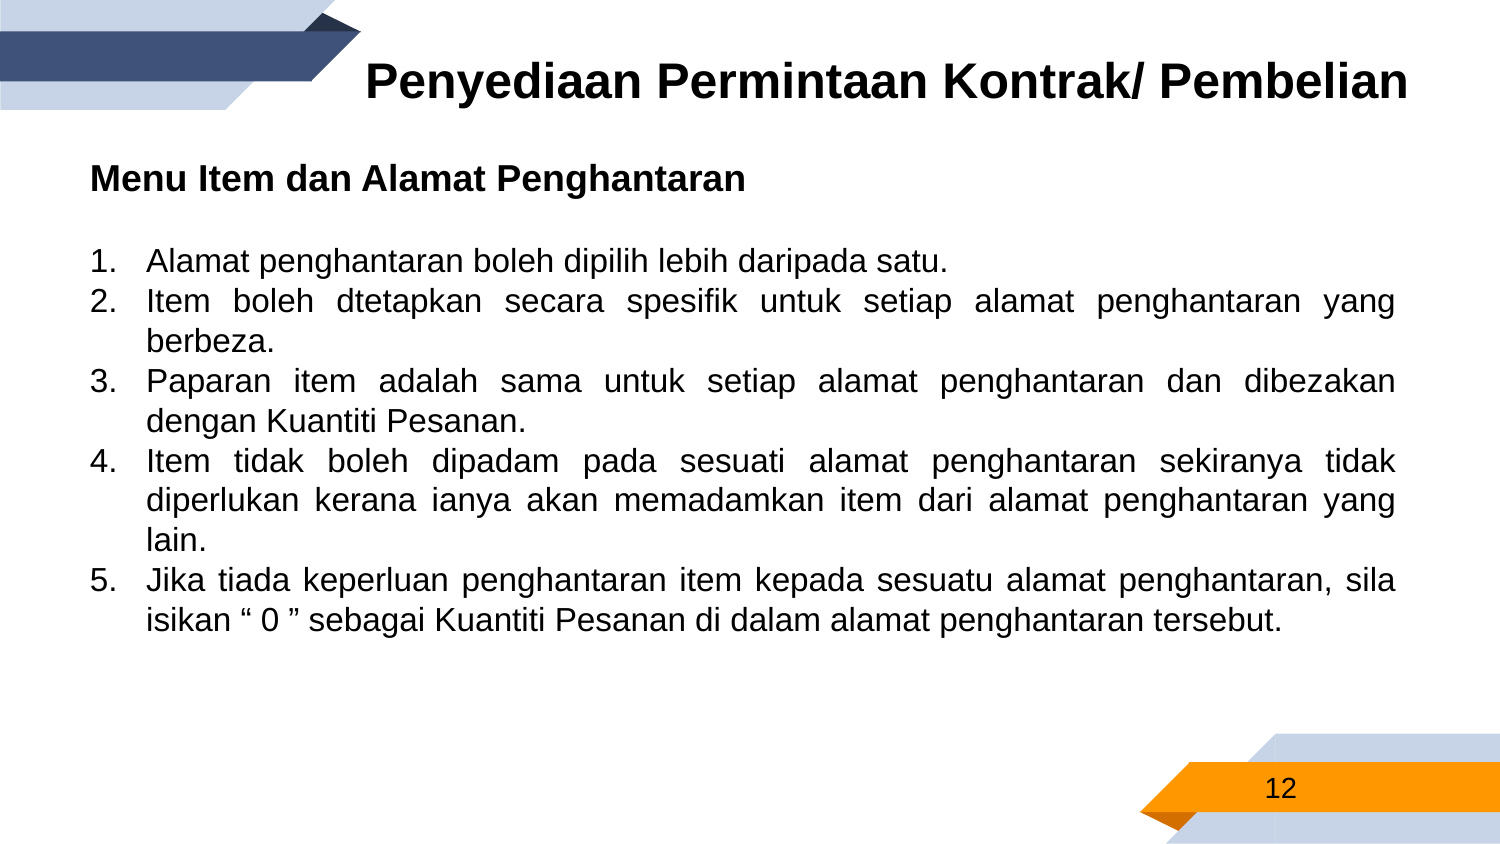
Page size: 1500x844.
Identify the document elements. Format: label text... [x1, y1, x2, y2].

text_box Menu Item dan Alamat Penghantaran Alamat penghantaran boleh dipilih lebih daripada satu. Item boleh dtetapkan secara spesifik untuk setiap alamat penghantaran yang berbeza. Paparan item adalah sama untuk setiap alamat penghantaran dan dibezakan dengan Kuantiti Pesanan. Item tidak boleh dipadam pada sesuati alamat penghantaran sekiranya tidak diperlukan kerana ianya akan memadamkan item dari alamat penghantaran yang lain. Jika tiada keperluan penghantaran item kepada sesuatu alamat penghantaran, sila isikan “ 0 ” sebagai Kuantiti Pesanan di dalam alamat penghantaran tersebut. [74, 146, 1413, 646]
slide_number 12 [1249, 760, 1494, 813]
text_box Penyediaan Permintaan Kontrak/ Pembelian [323, 45, 1452, 111]
